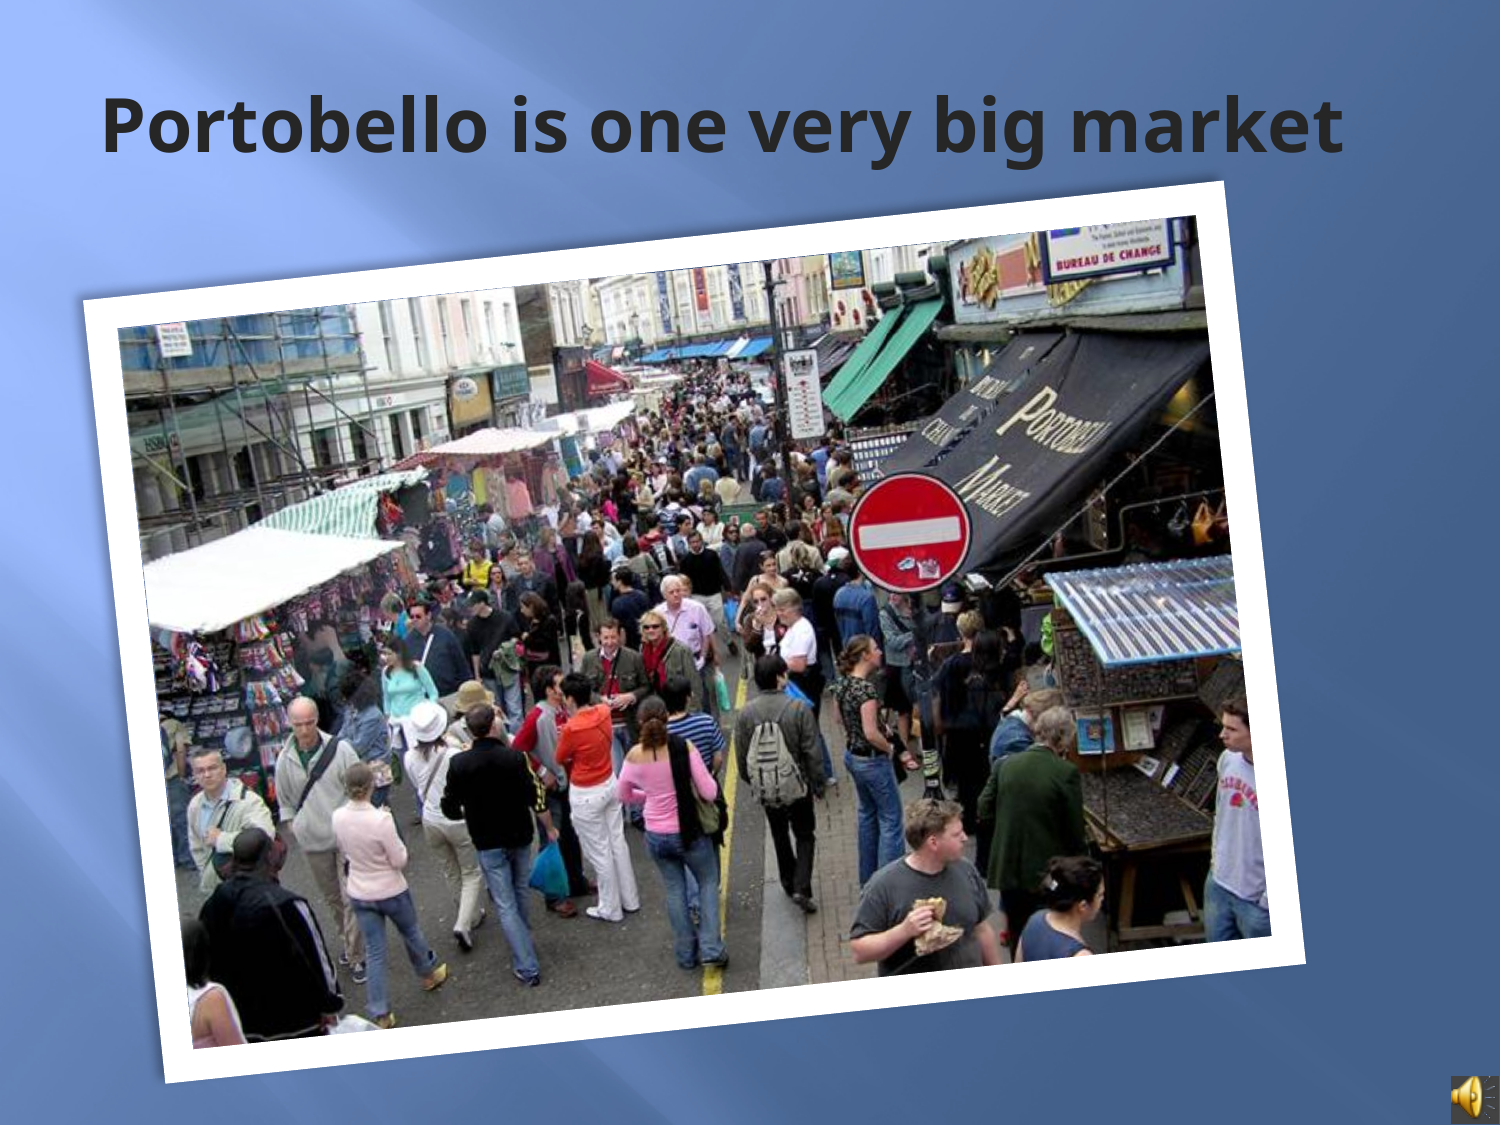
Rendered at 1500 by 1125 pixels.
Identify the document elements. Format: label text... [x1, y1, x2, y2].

picture [119, 326, 152, 638]
picture [1237, 616, 1271, 939]
title Portobello is one very big market [0, 0, 1465, 247]
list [152, 269, 1237, 995]
picture [189, 995, 701, 1049]
picture [1449, 1074, 1500, 1125]
picture [700, 216, 1201, 269]
